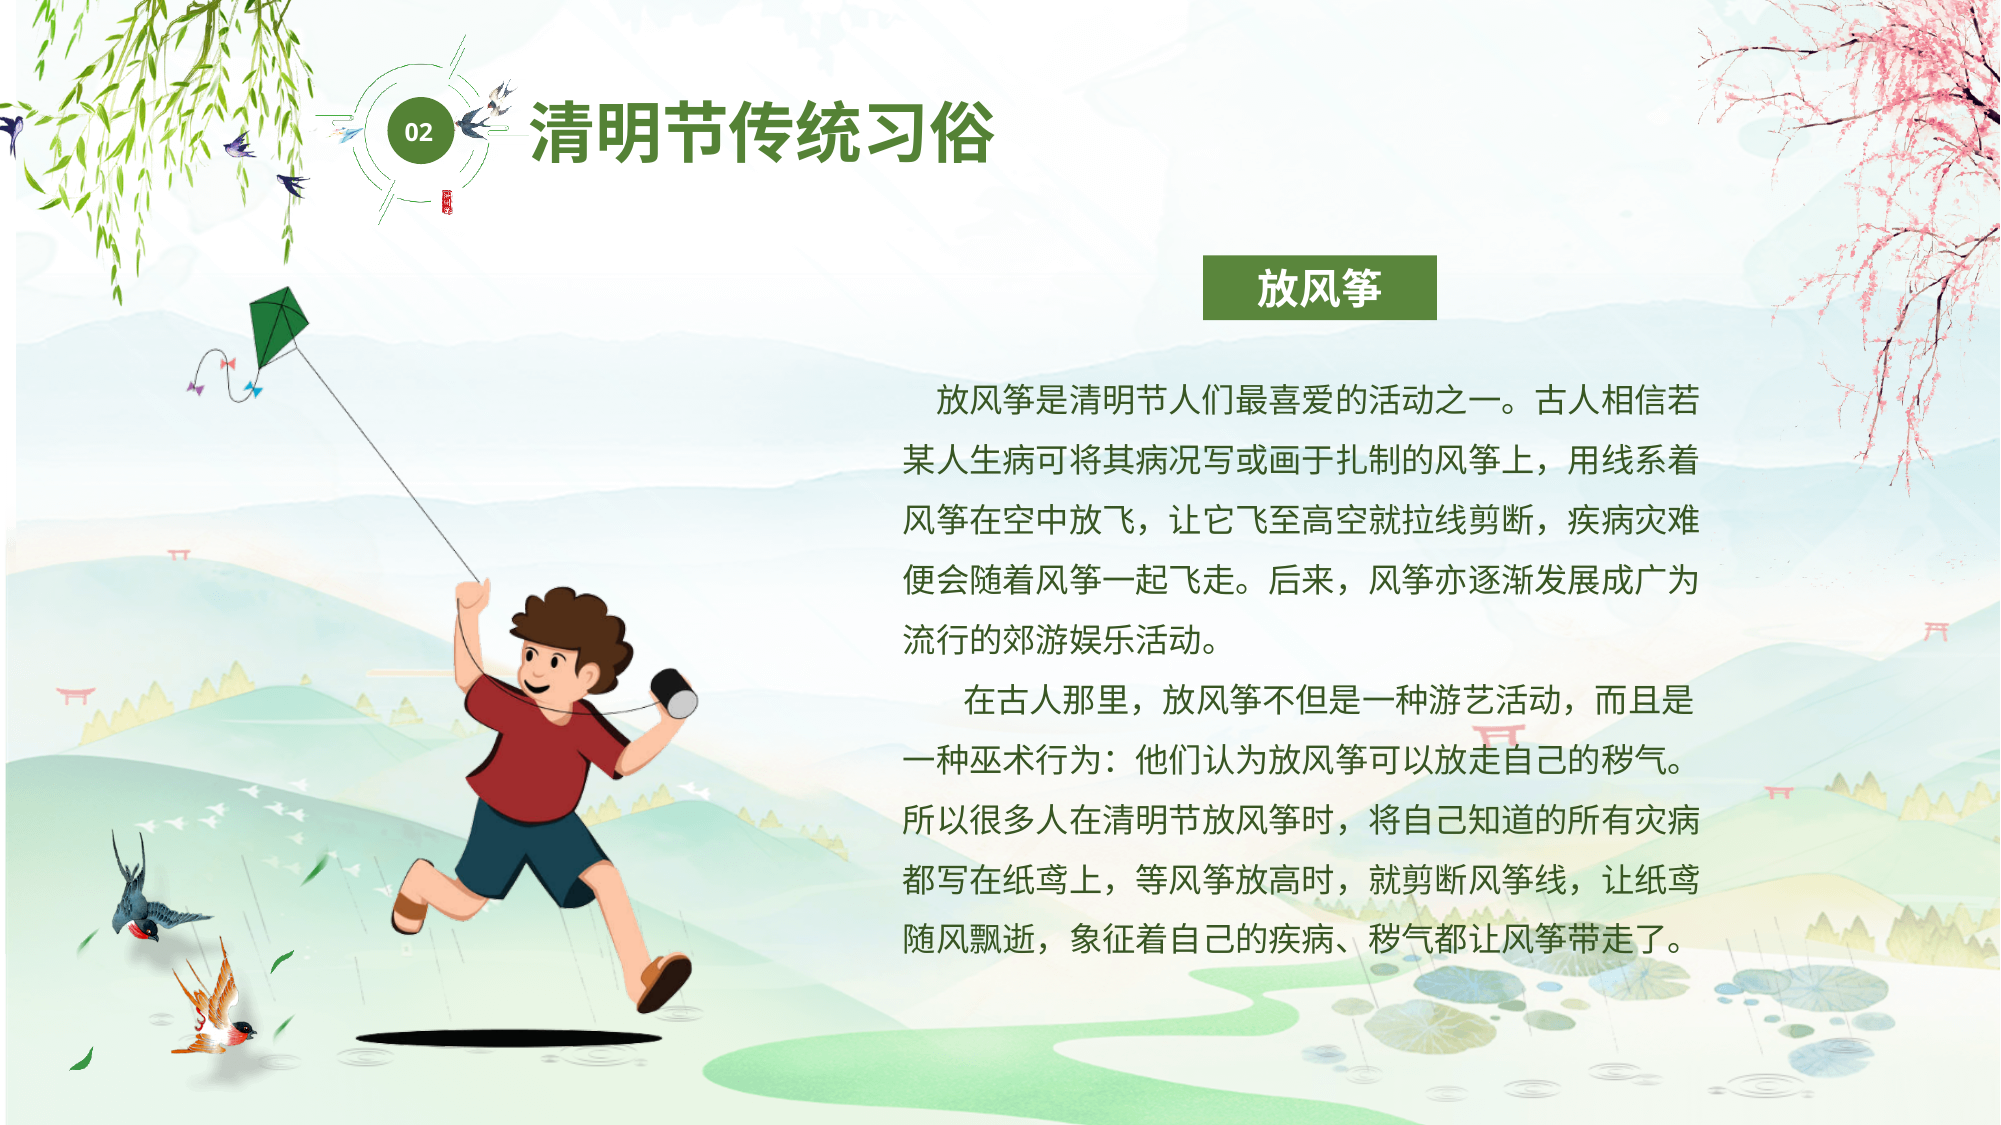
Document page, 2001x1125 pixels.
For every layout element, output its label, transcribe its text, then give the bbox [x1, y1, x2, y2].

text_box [285, 0, 552, 255]
picture [0, 0, 751, 1118]
text_box 放风筝 [1203, 255, 1437, 321]
text_box 清明节传统习俗 [552, 83, 1060, 179]
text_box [54, 770, 1986, 1125]
text_box 放风筝是清明节人们最喜爱的活动之一。古人相信若某人生病可将其病况写或画于扎制的风筝上，用线系着风筝在空中放飞，让它飞至高空就拉线剪断，疾病灾难便会随着风筝一起飞走。后来，风筝亦逐渐发展成广为流行的郊游娱乐活动。 在古人那里，放风筝不但是一种游艺活动，而且是一种巫术行为：他们认为放风筝可以放走自己的秽气。所以很多人在清明节放风筝时，将自己知道的所有灾病都写在纸鸢上，等风筝放高时，就剪断风筝线，让纸鸢随风飘逝，象征着自己的疾病、秽气都让风筝带走了。 [888, 352, 1731, 770]
picture [1698, 0, 2000, 605]
